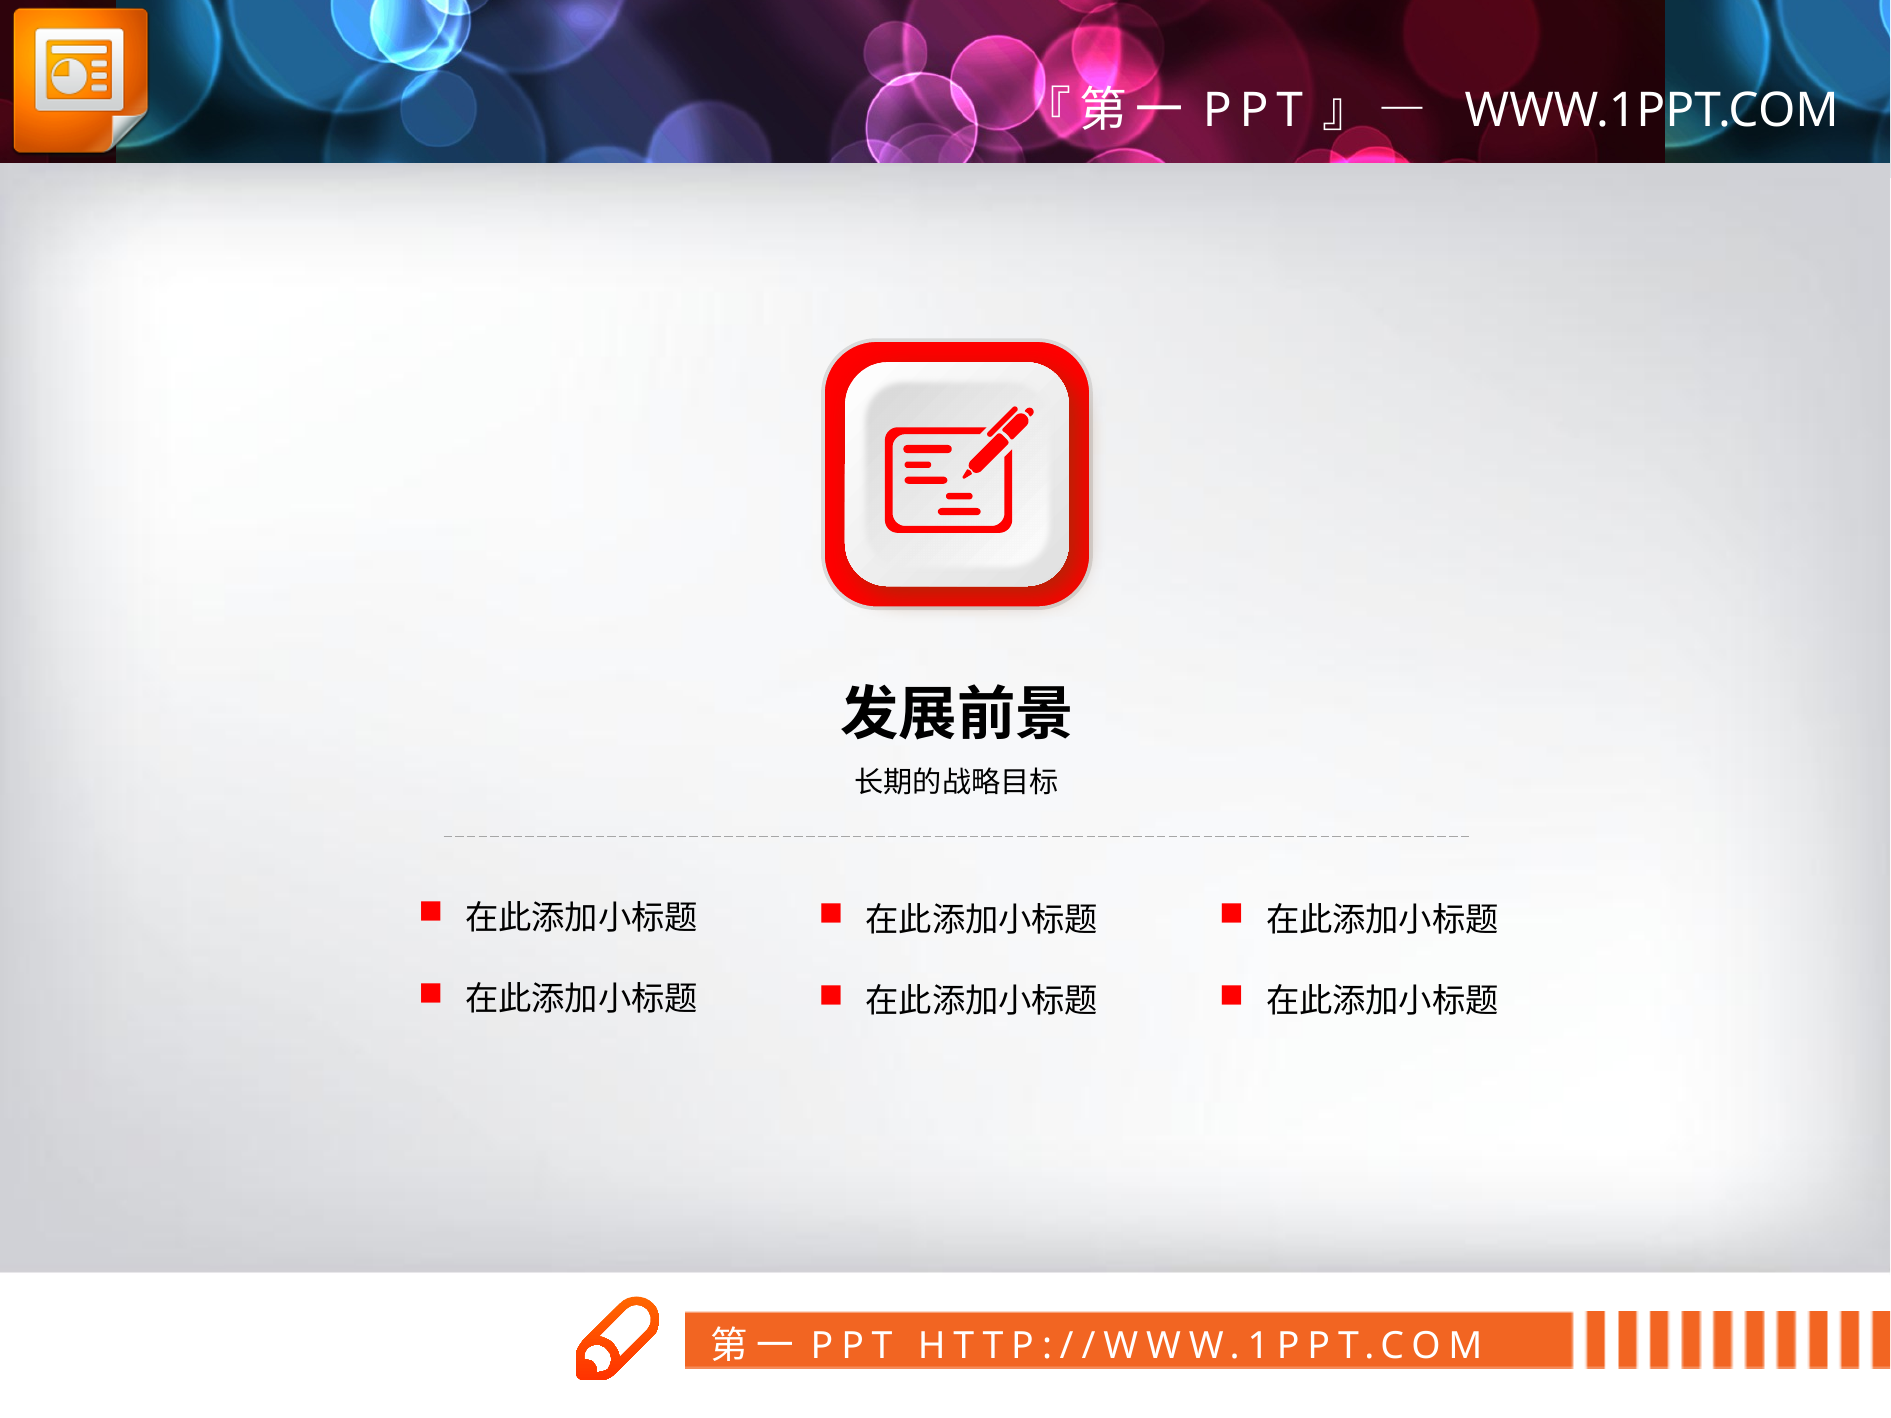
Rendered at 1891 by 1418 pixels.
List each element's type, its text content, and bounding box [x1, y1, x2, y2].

picture [0, 0, 1891, 1275]
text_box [822, 339, 1092, 609]
text_box 发展前景 [761, 668, 1153, 754]
text_box 在此添加小标题 [1204, 890, 1514, 946]
text_box 在此添加小标题 [403, 970, 713, 1025]
picture [685, 1311, 1891, 1369]
text_box 在此添加小标题 [1204, 972, 1514, 1027]
text_box 在此添加小标题 [403, 888, 713, 944]
text_box 在此添加小标题 [803, 890, 1114, 946]
text_box 长期的战略目标 [839, 755, 1075, 806]
text_box 在此添加小标题 [803, 972, 1114, 1027]
